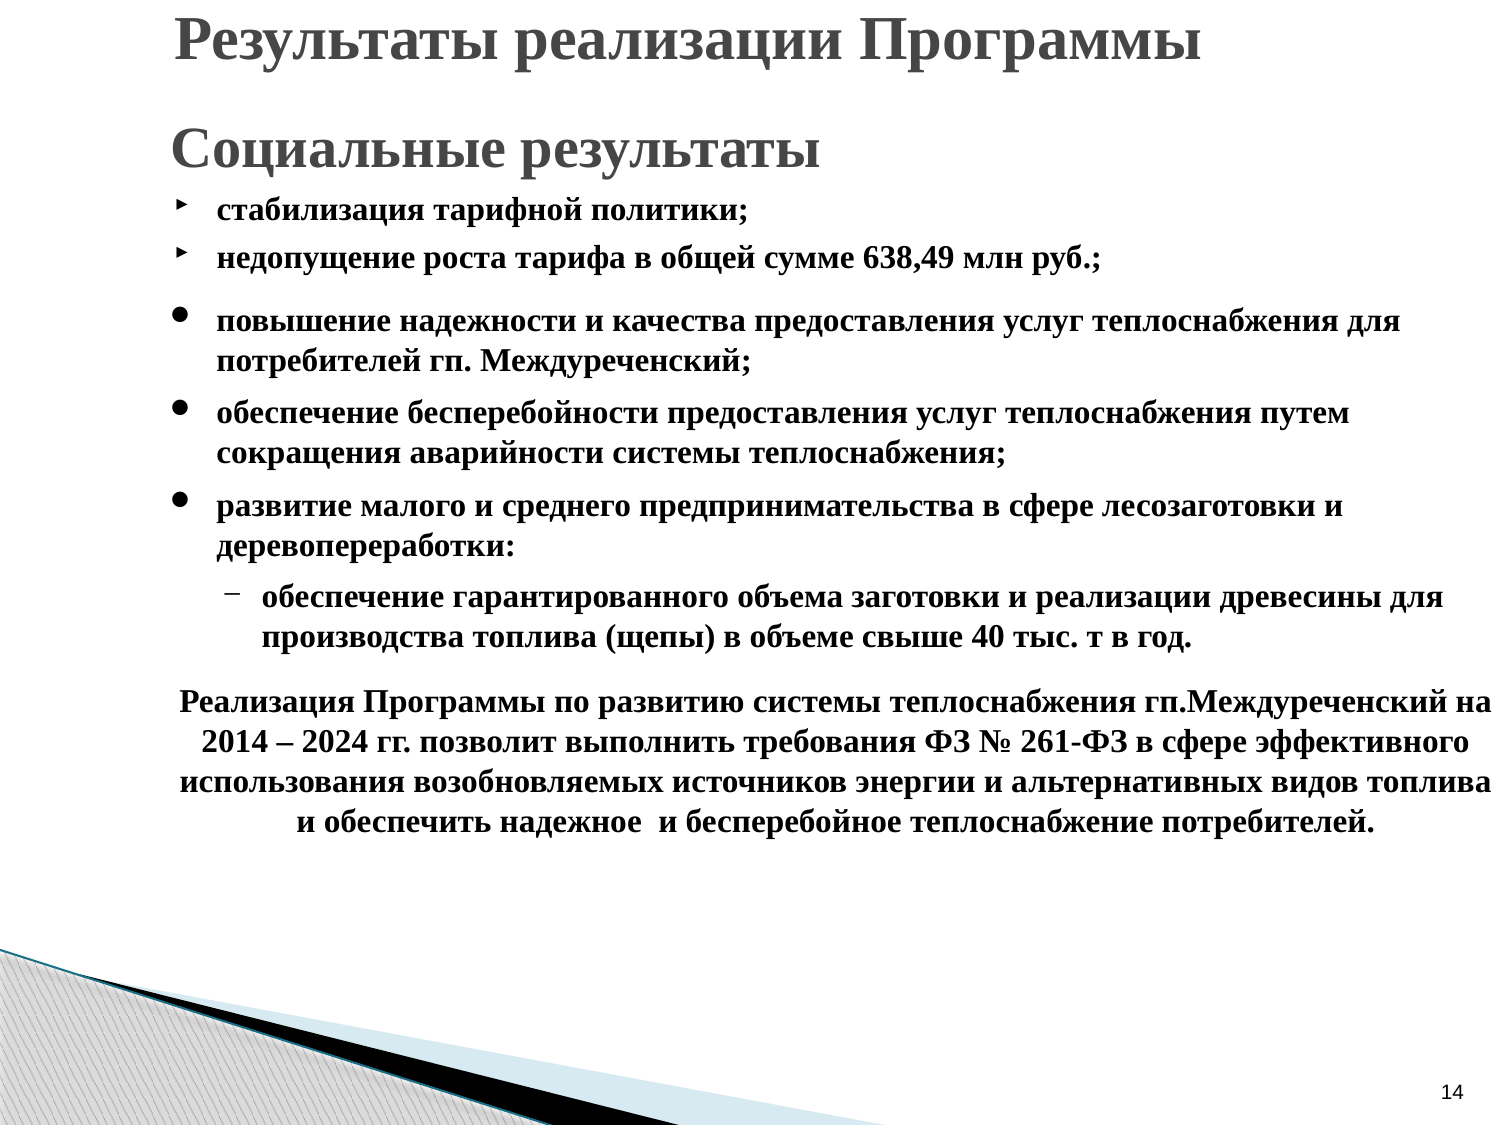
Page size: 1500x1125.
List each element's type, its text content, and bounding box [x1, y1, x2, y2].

slide_number 14 [1418, 1051, 1479, 1112]
list Социальные результаты стабилизация тарифной политики; недопущение роста тарифа в общей сумме 638,49 млн руб.; [141, 101, 1495, 290]
title Результаты реализации Программы [159, 0, 1488, 101]
text_box повышение надежности и качества предоставления услуг теплоснабжения для потребителей гп. Междуреченский; обеспечение бесперебойности предоставления услуг теплоснабжения путем сокращения аварийности системы теплоснабжения; развитие малого и среднего предпринимательства в сфере лесозаготовки и деревопереработки: обеспечение гарантированного объема заготовки и реализации древесины для производства топлива (щепы) в объеме свыше 40 тыс. т в год. Реализация Программы по развитию системы теплоснабжения гп.Междуреченский на 2014 – 2024 гг. позволит выполнить требования ФЗ № 261-ФЗ в сфере эффективного использования возобновляемых источников энергии и альтернативных видов топлива и обеспечить надежное и бесперебойное теплоснабжение потребителей. [141, 290, 1500, 1047]
